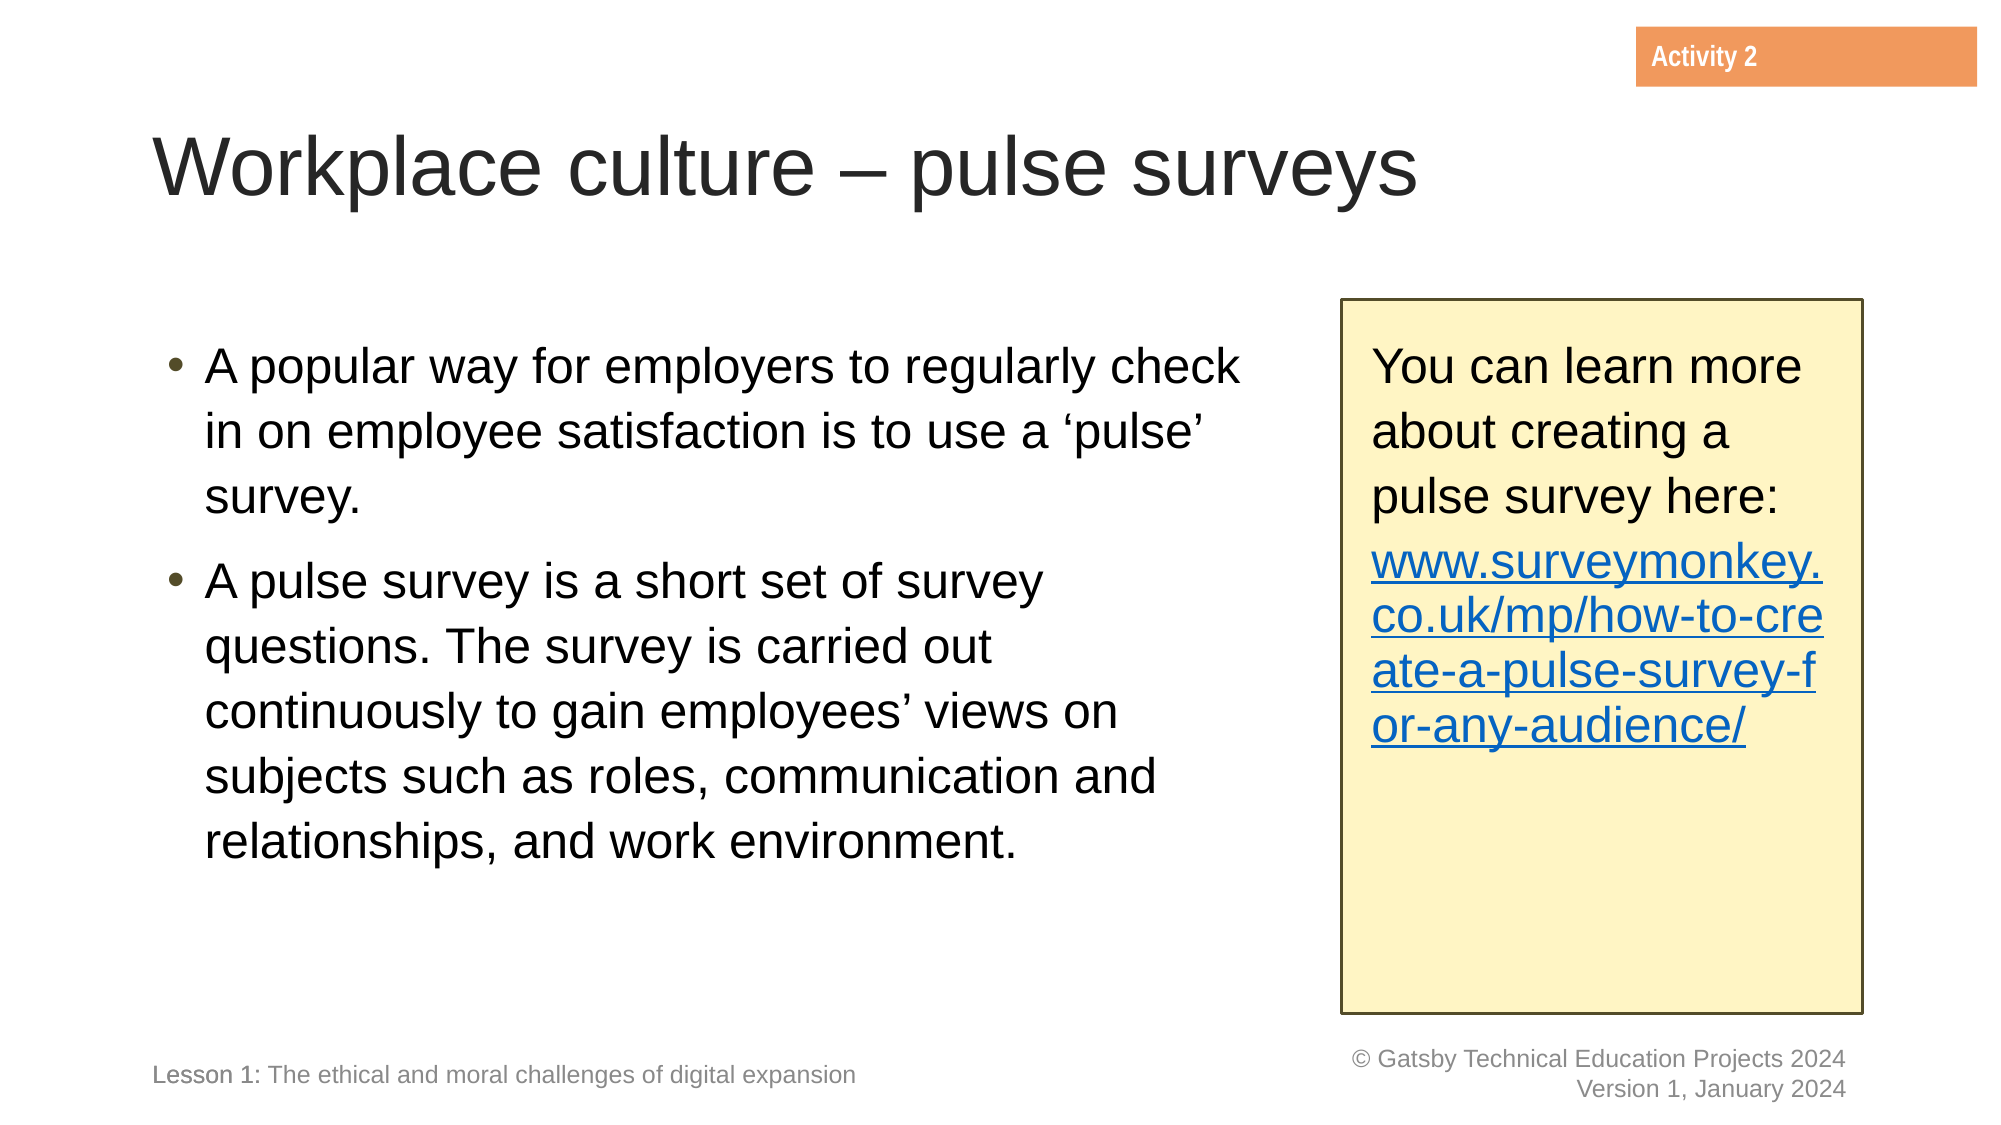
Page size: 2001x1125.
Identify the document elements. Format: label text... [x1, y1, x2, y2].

list Activity 2 [1636, 26, 1978, 87]
title Workplace culture – pulse surveys [137, 59, 1863, 278]
list You can learn more about creating a pulse survey here: www.surveymonkey.co.uk/mp/how-to-create-a-pulse-survey-for-any-audience/ [1340, 298, 1864, 1015]
list A popular way for employers to regularly check in on employee satisfaction is to use a ‘pulse’ survey. A pulse survey is a short set of survey questions. The survey is carried out continuously to gain employees’ views on subjects such as roles, communication and relationships, and work environment. [137, 299, 1300, 1014]
text_box Lesson 1: The ethical and moral challenges of digital expansion [137, 1042, 906, 1103]
